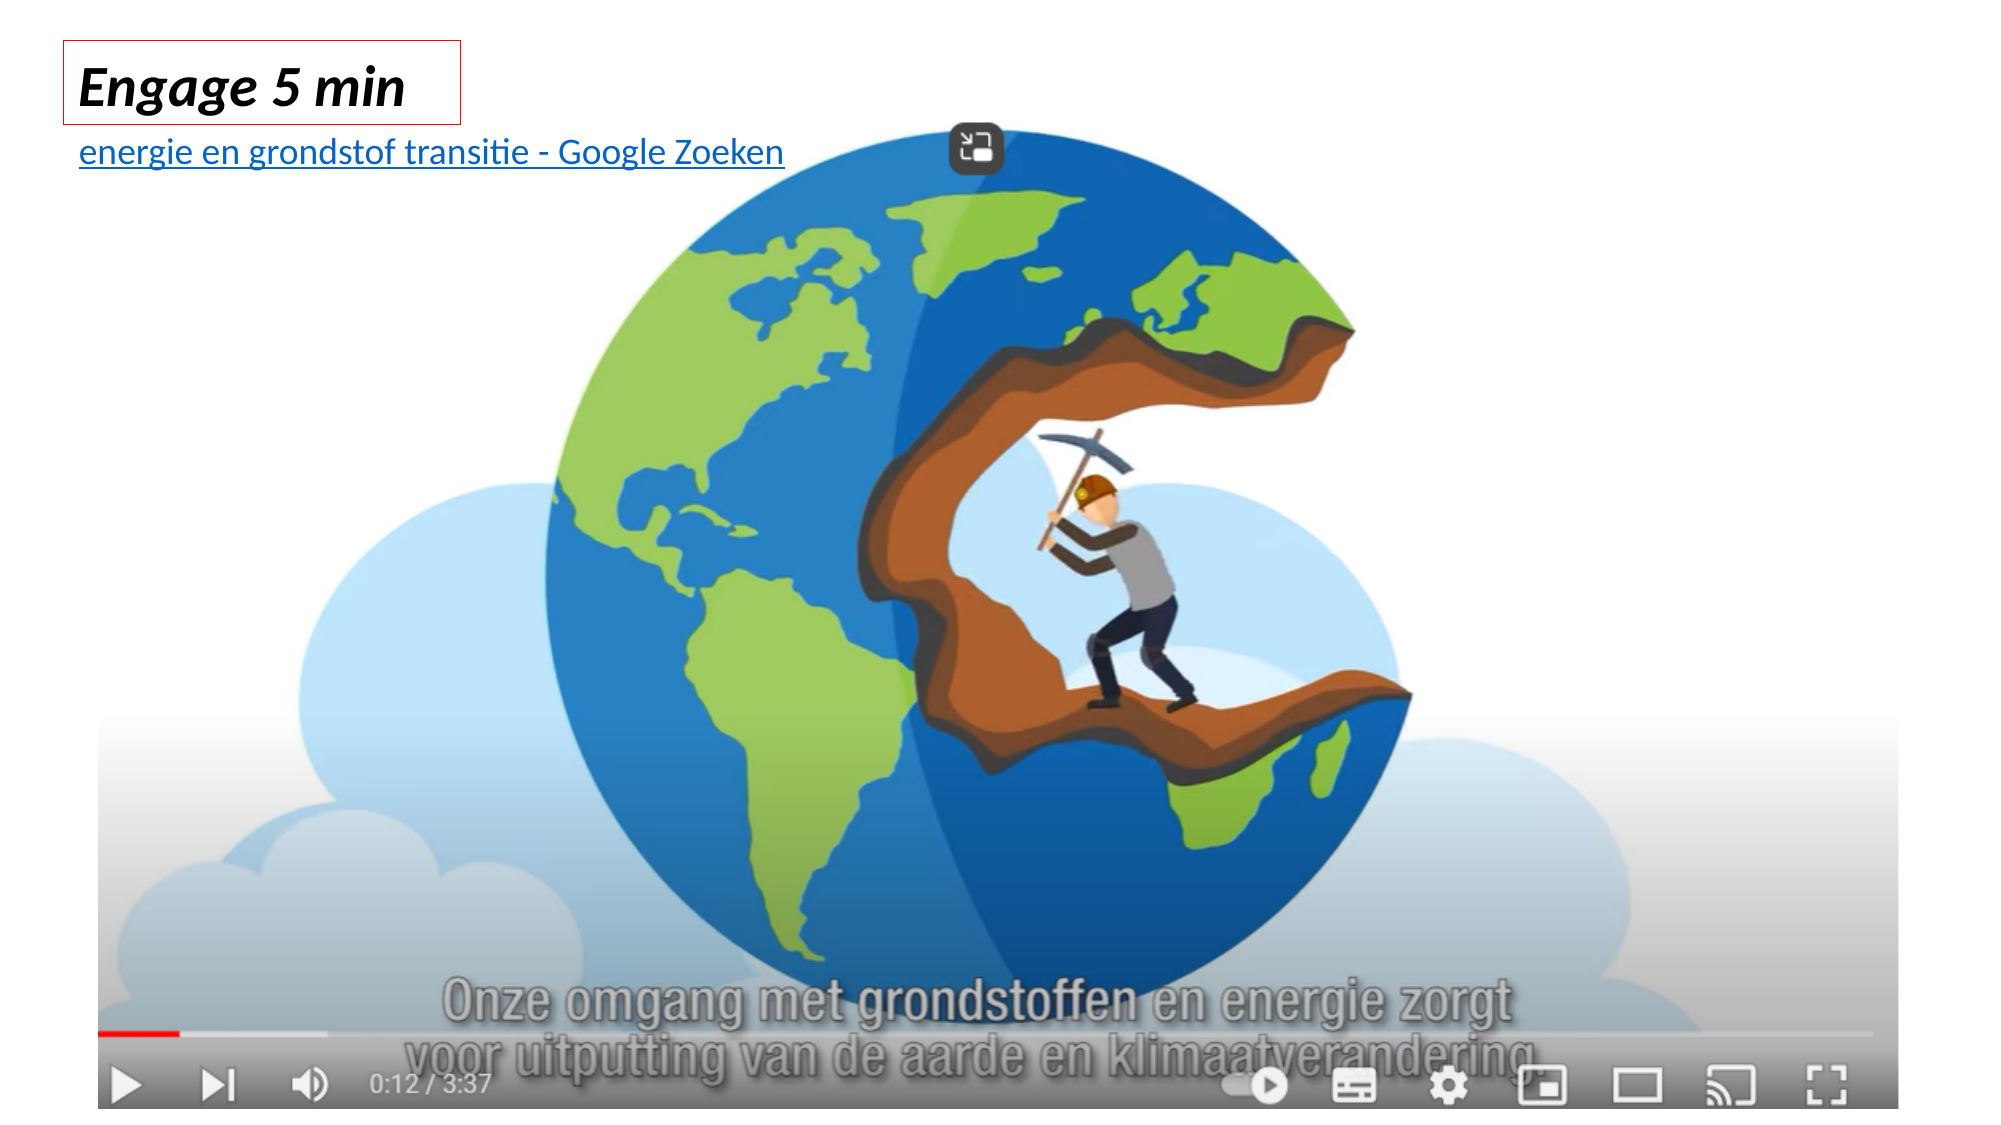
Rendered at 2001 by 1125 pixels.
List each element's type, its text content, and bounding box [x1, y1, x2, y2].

picture [98, 63, 1902, 1109]
text_box energie en grondstof transitie - Google Zoeken [64, 125, 98, 180]
text_box Engage 5 min [63, 40, 461, 125]
